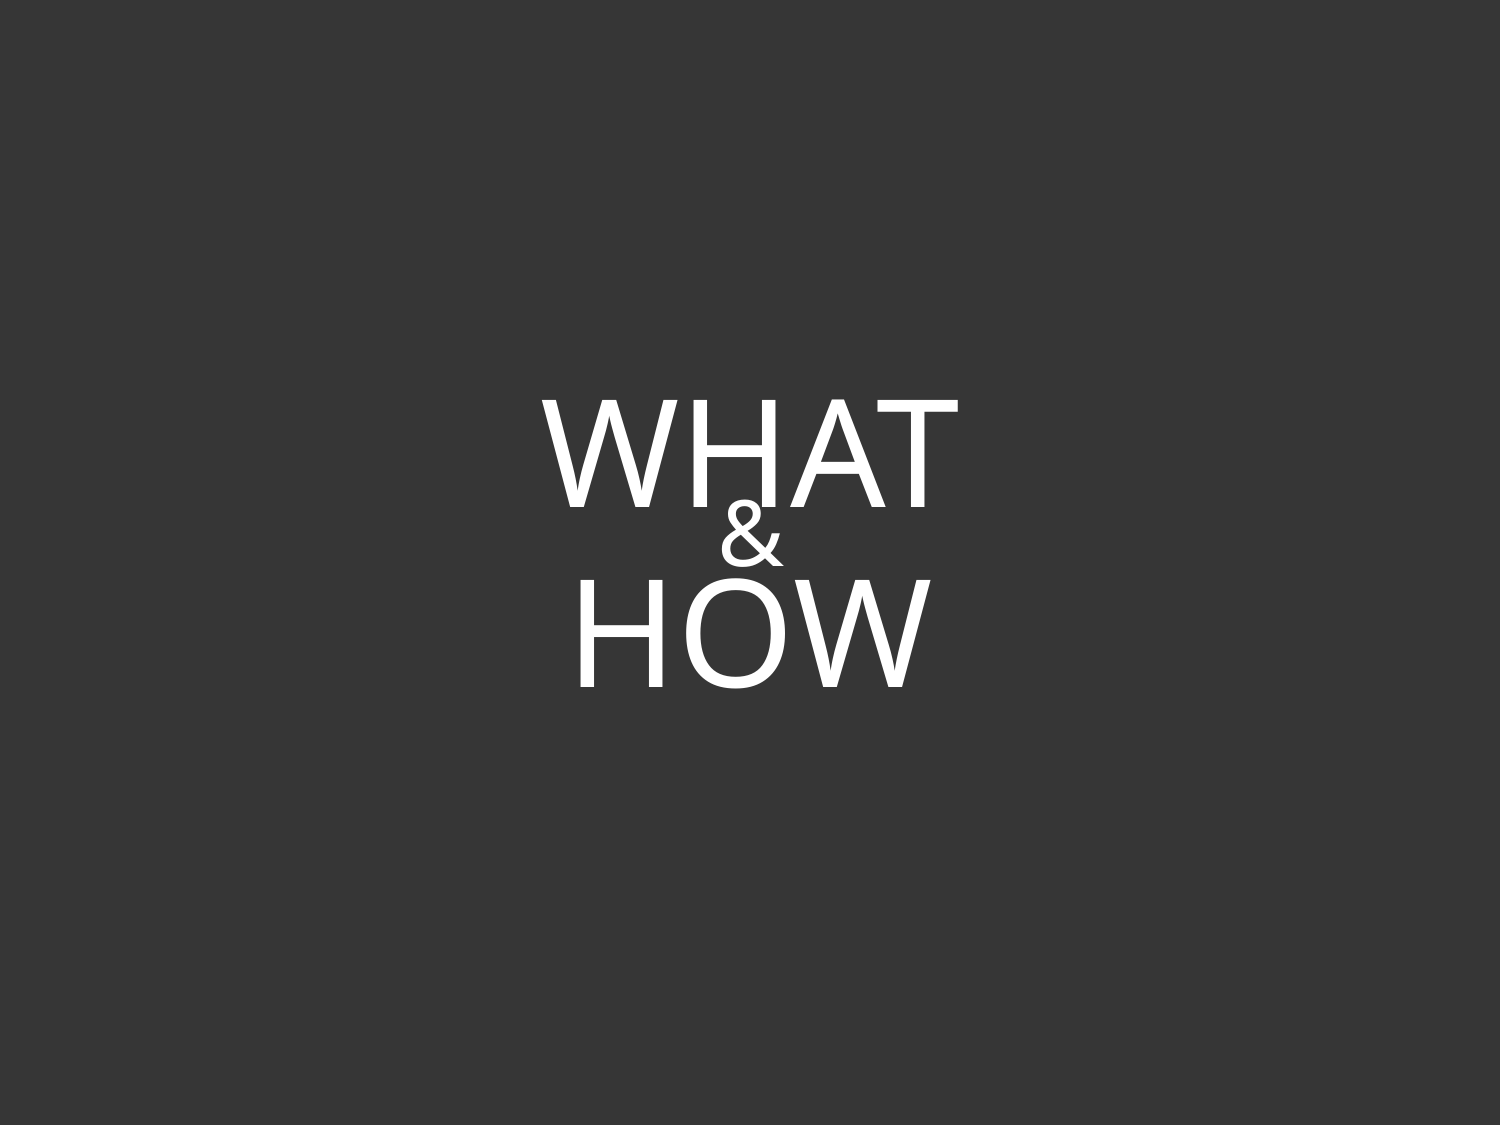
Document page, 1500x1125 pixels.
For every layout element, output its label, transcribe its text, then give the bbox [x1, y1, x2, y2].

text_box WHAT HOW [522, 349, 978, 725]
text_box & [702, 467, 798, 593]
